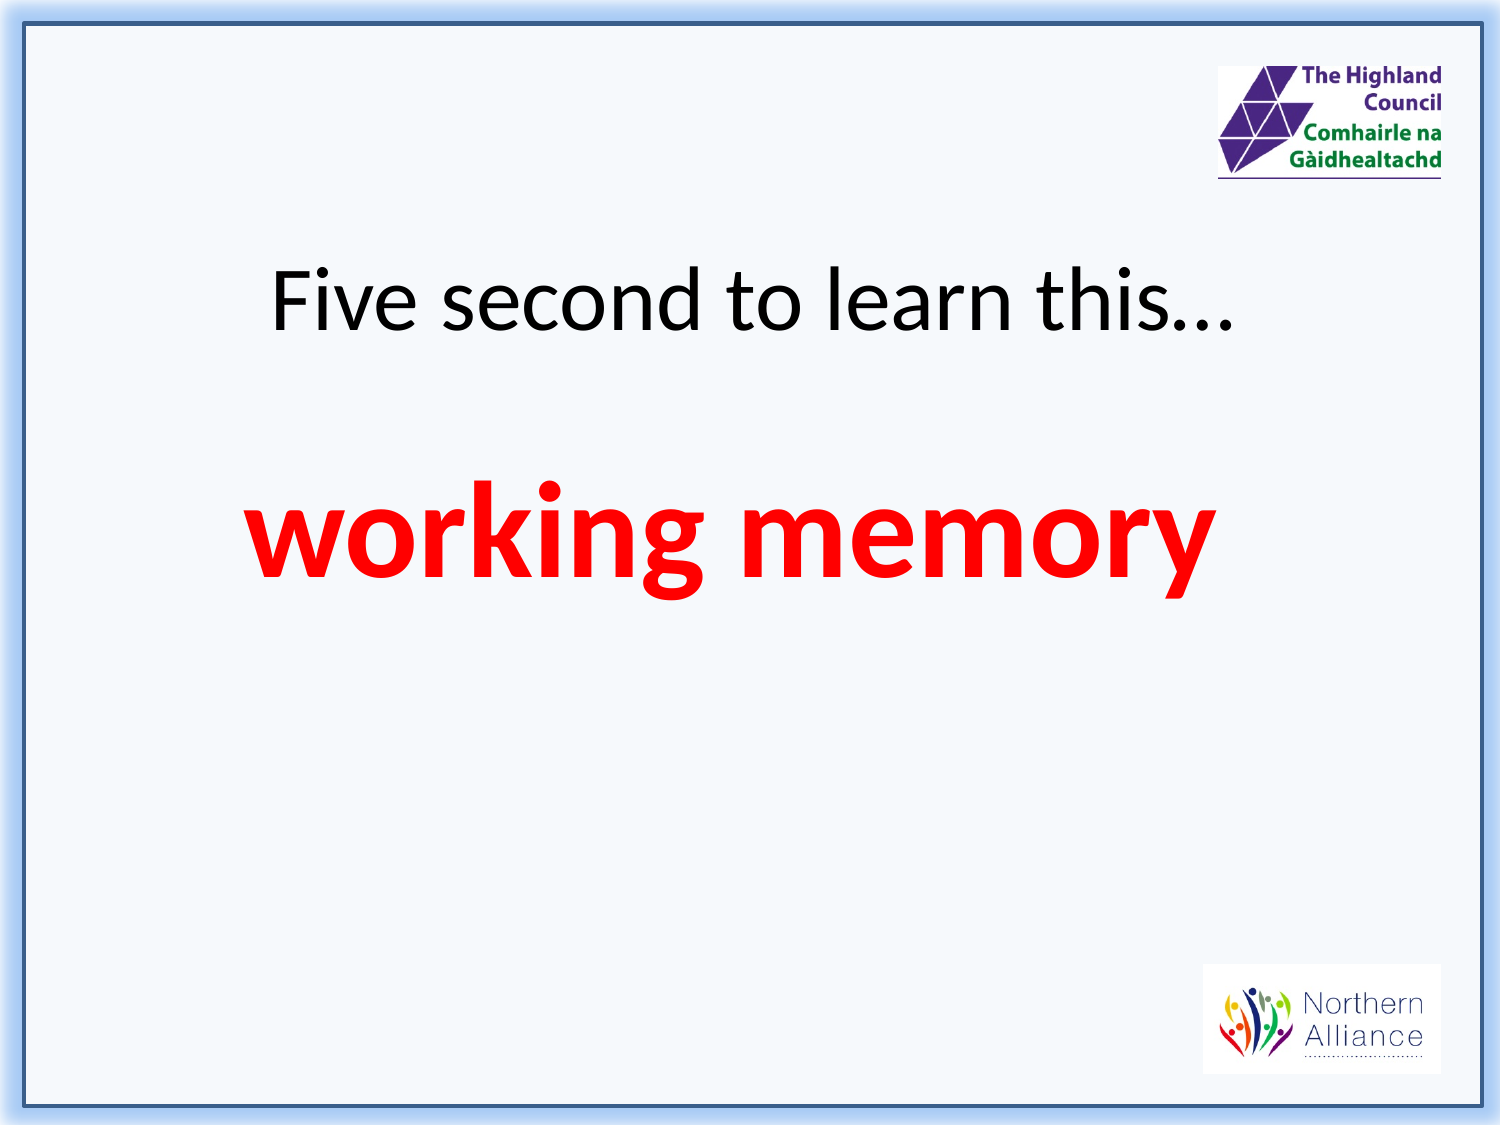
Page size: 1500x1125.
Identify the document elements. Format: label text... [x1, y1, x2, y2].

text_box working memory [228, 432, 1278, 613]
picture [1218, 66, 1441, 179]
picture [1203, 963, 1441, 1075]
title Five second to learn this… [78, 200, 1428, 388]
text_box [22, 21, 1484, 1108]
